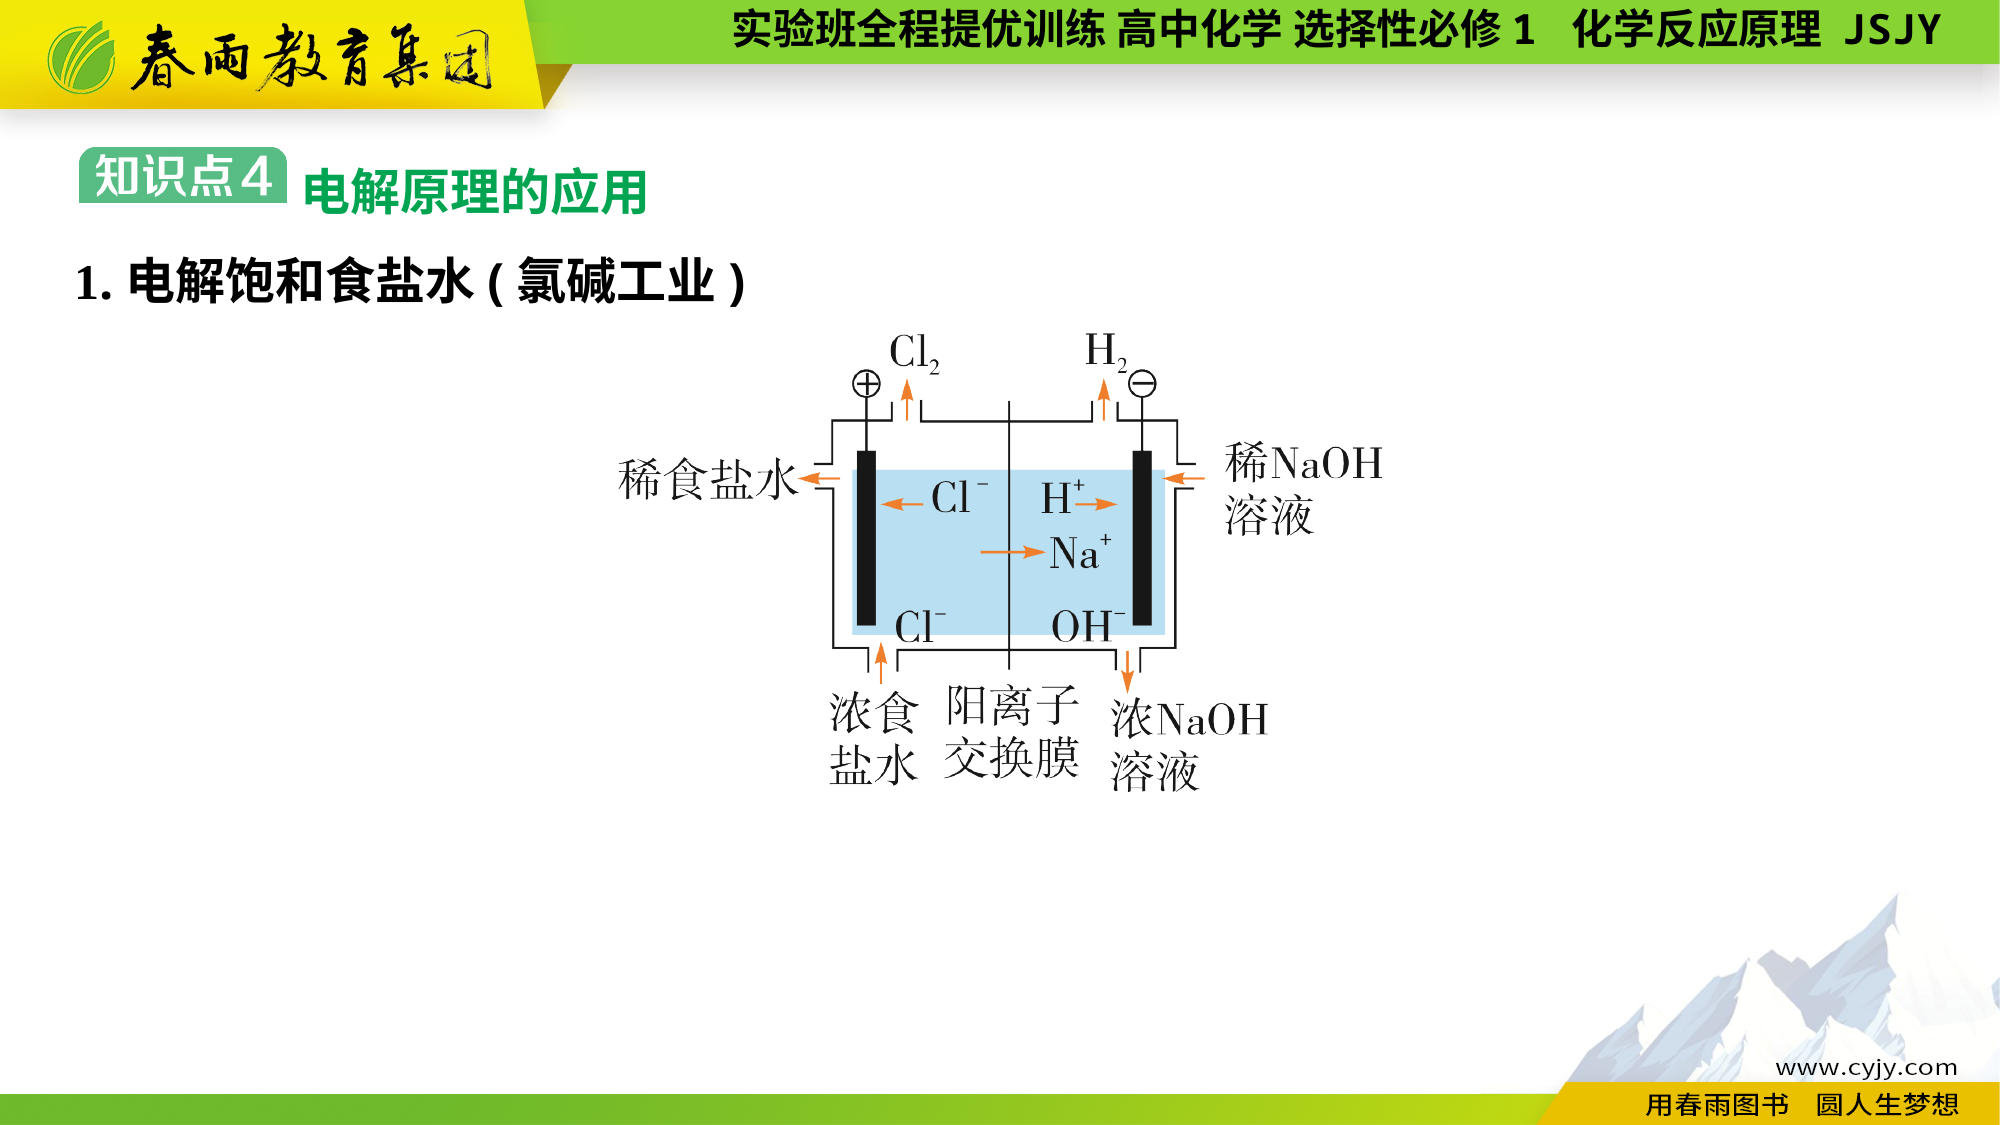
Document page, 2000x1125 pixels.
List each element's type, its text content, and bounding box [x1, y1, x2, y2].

picture [0, 0, 2000, 1125]
list 电解原理的应用 1.电解饱和食盐水(氯碱工业) [59, 122, 1944, 308]
